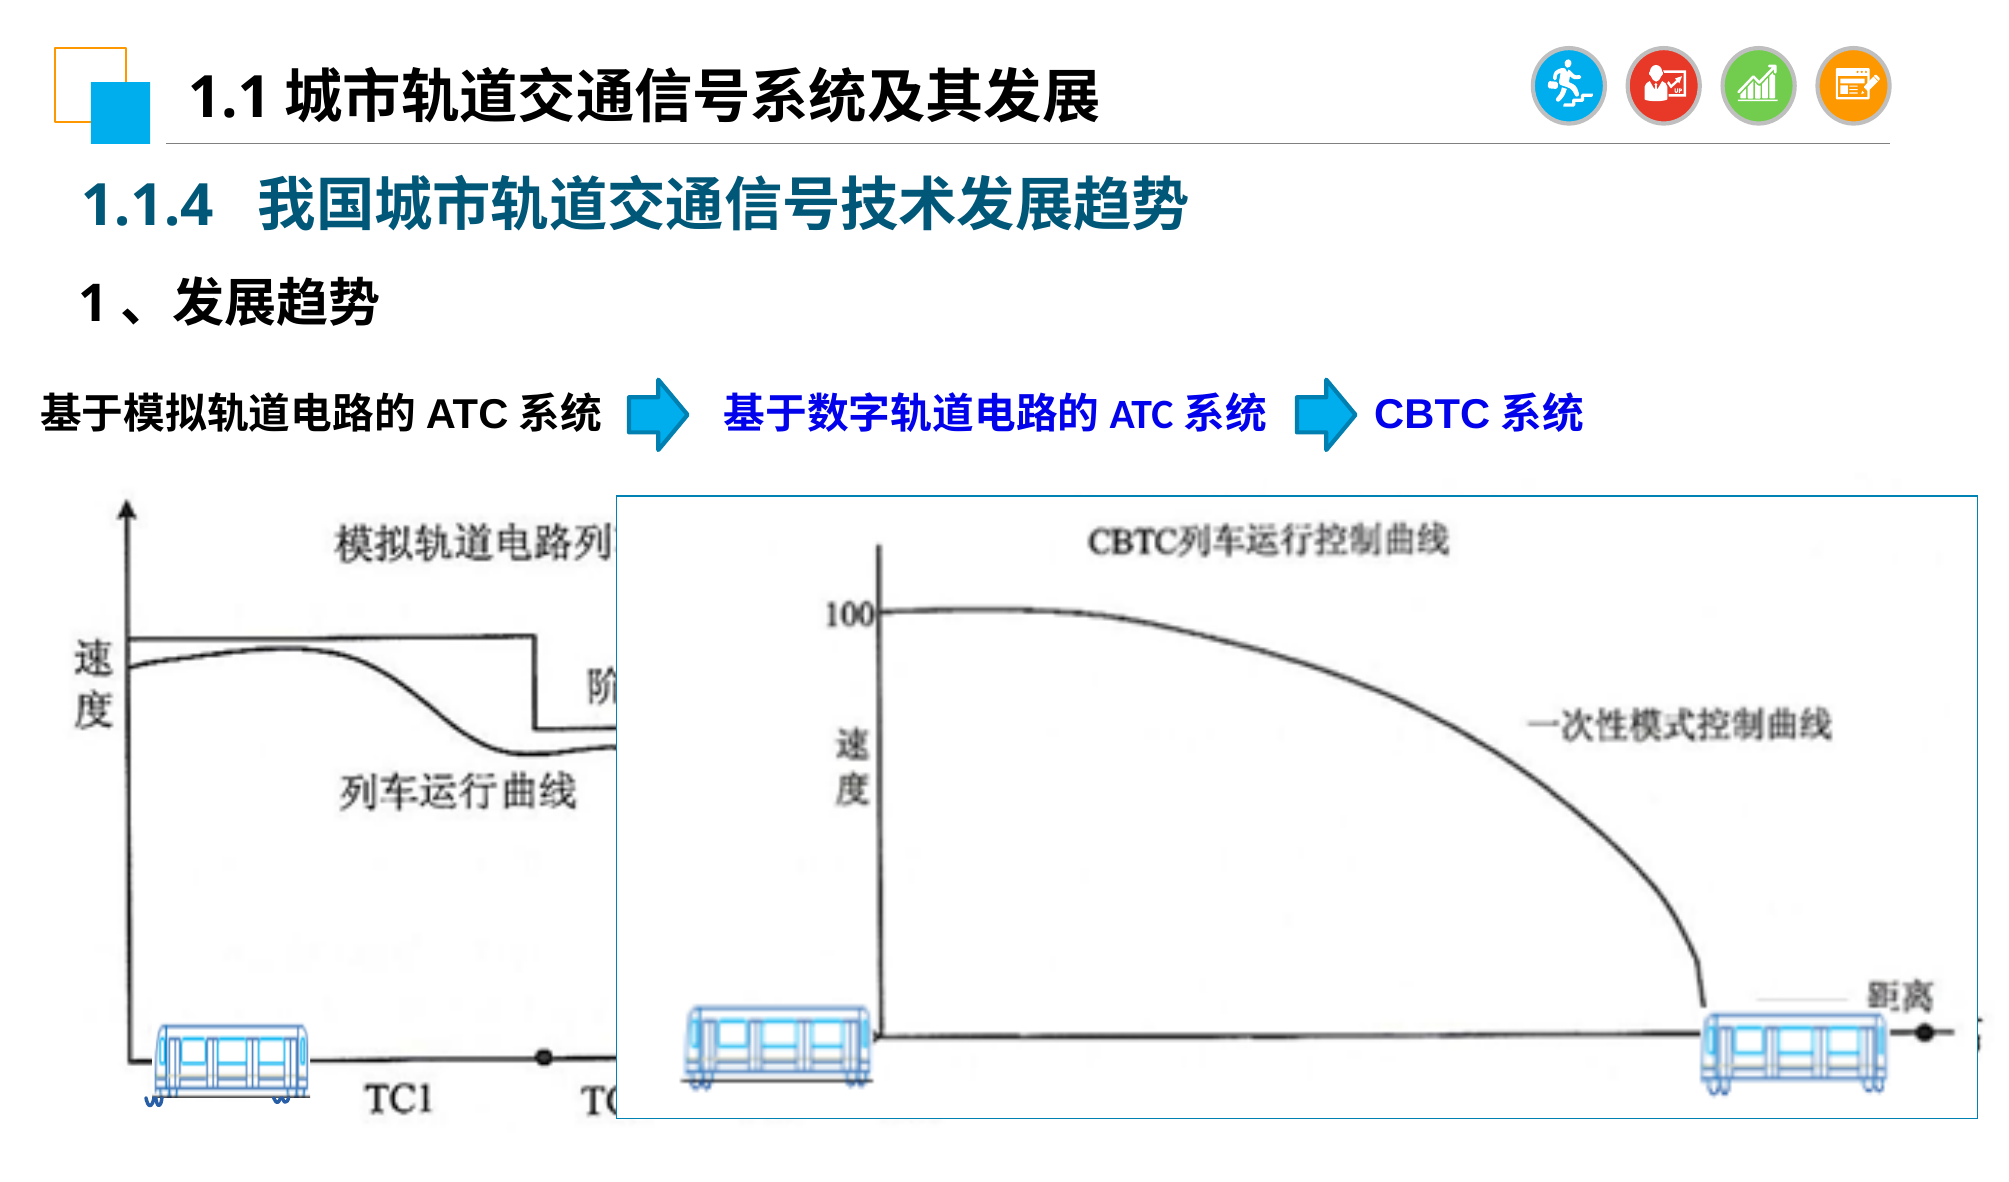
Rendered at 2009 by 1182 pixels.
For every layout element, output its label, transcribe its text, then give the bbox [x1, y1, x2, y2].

text_box [626, 377, 690, 452]
text_box 1.1.4 我国城市轨道交通信号技术发展趋势 [60, 157, 1211, 248]
text_box 1、发展趋势 [63, 262, 396, 340]
text_box 1.1城市轨道交通信号系统及其发展 [173, 51, 1116, 137]
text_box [42, 473, 1399, 1142]
picture [618, 498, 1976, 1117]
text_box CBTC系统 [1359, 379, 1599, 445]
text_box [710, 461, 2008, 1095]
text_box 基于模拟轨道电路的ATC系统 [25, 379, 617, 445]
text_box [1294, 377, 1358, 452]
text_box 基于数字轨道电路的ATC系统 [709, 379, 1282, 445]
